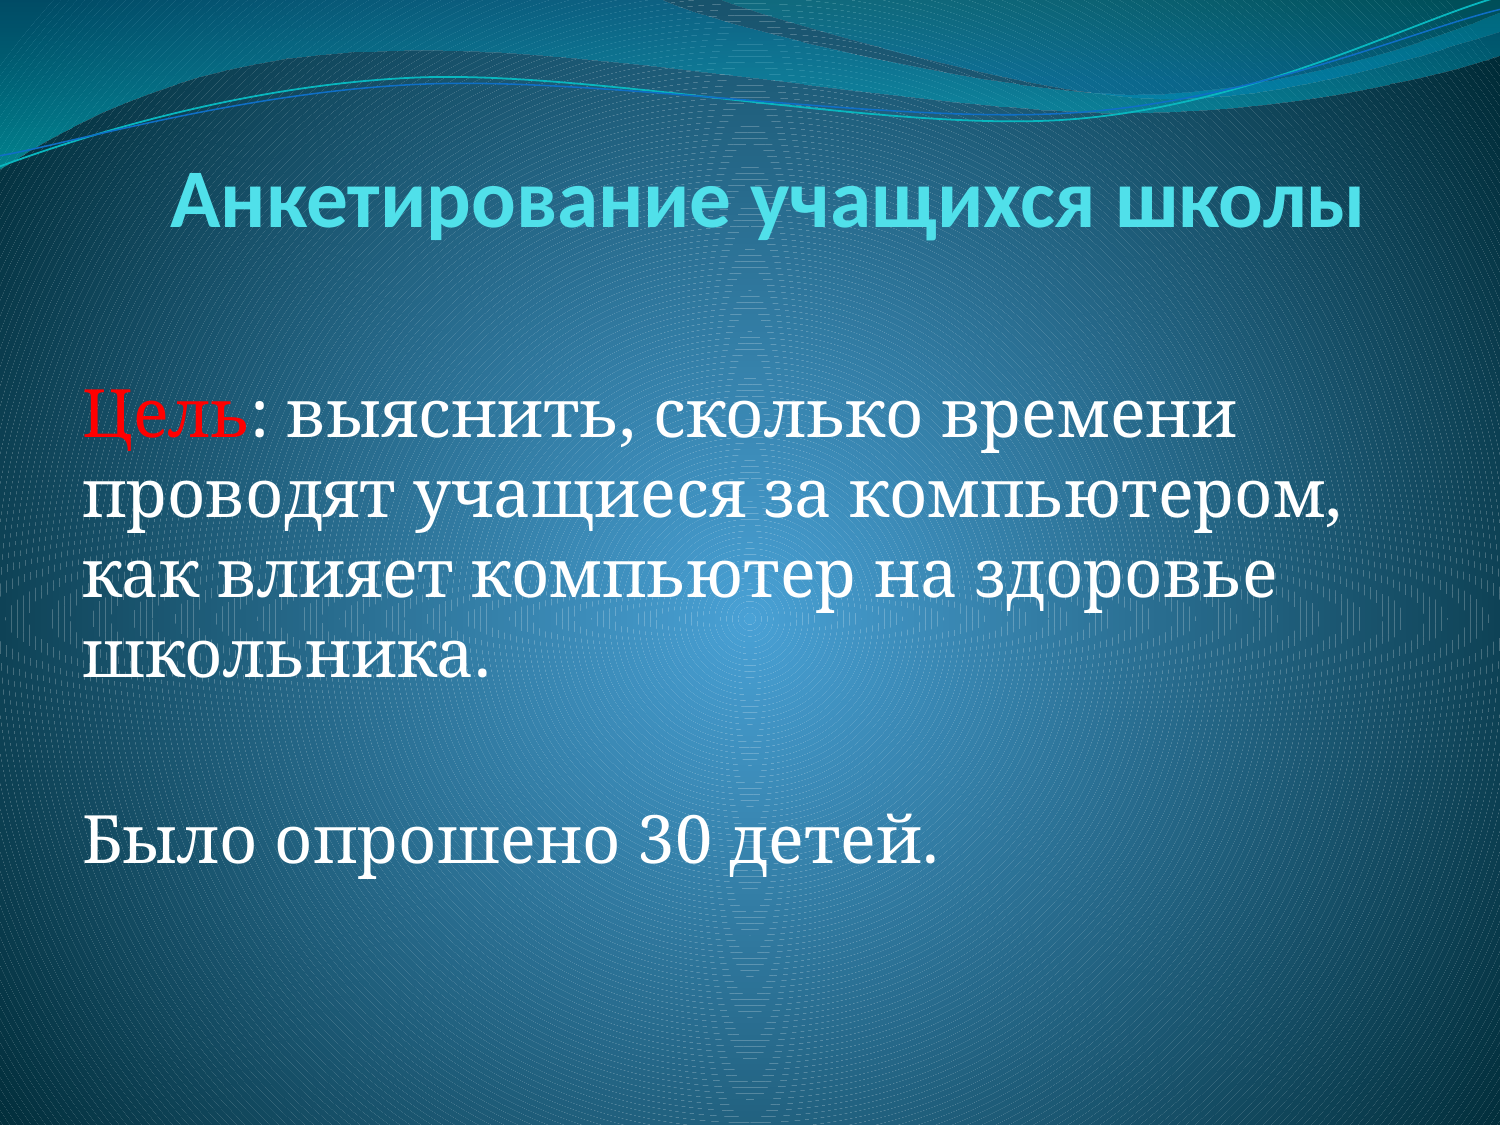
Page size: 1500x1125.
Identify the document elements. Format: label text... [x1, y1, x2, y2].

title Анкетирование учащихся школы [81, 116, 1371, 244]
subtitle Цель: выяснить, сколько времени проводят учащиеся за компьютером, как влияет компьютер на здоровье школьника. Было опрошено 30 детей. [81, 363, 1371, 651]
